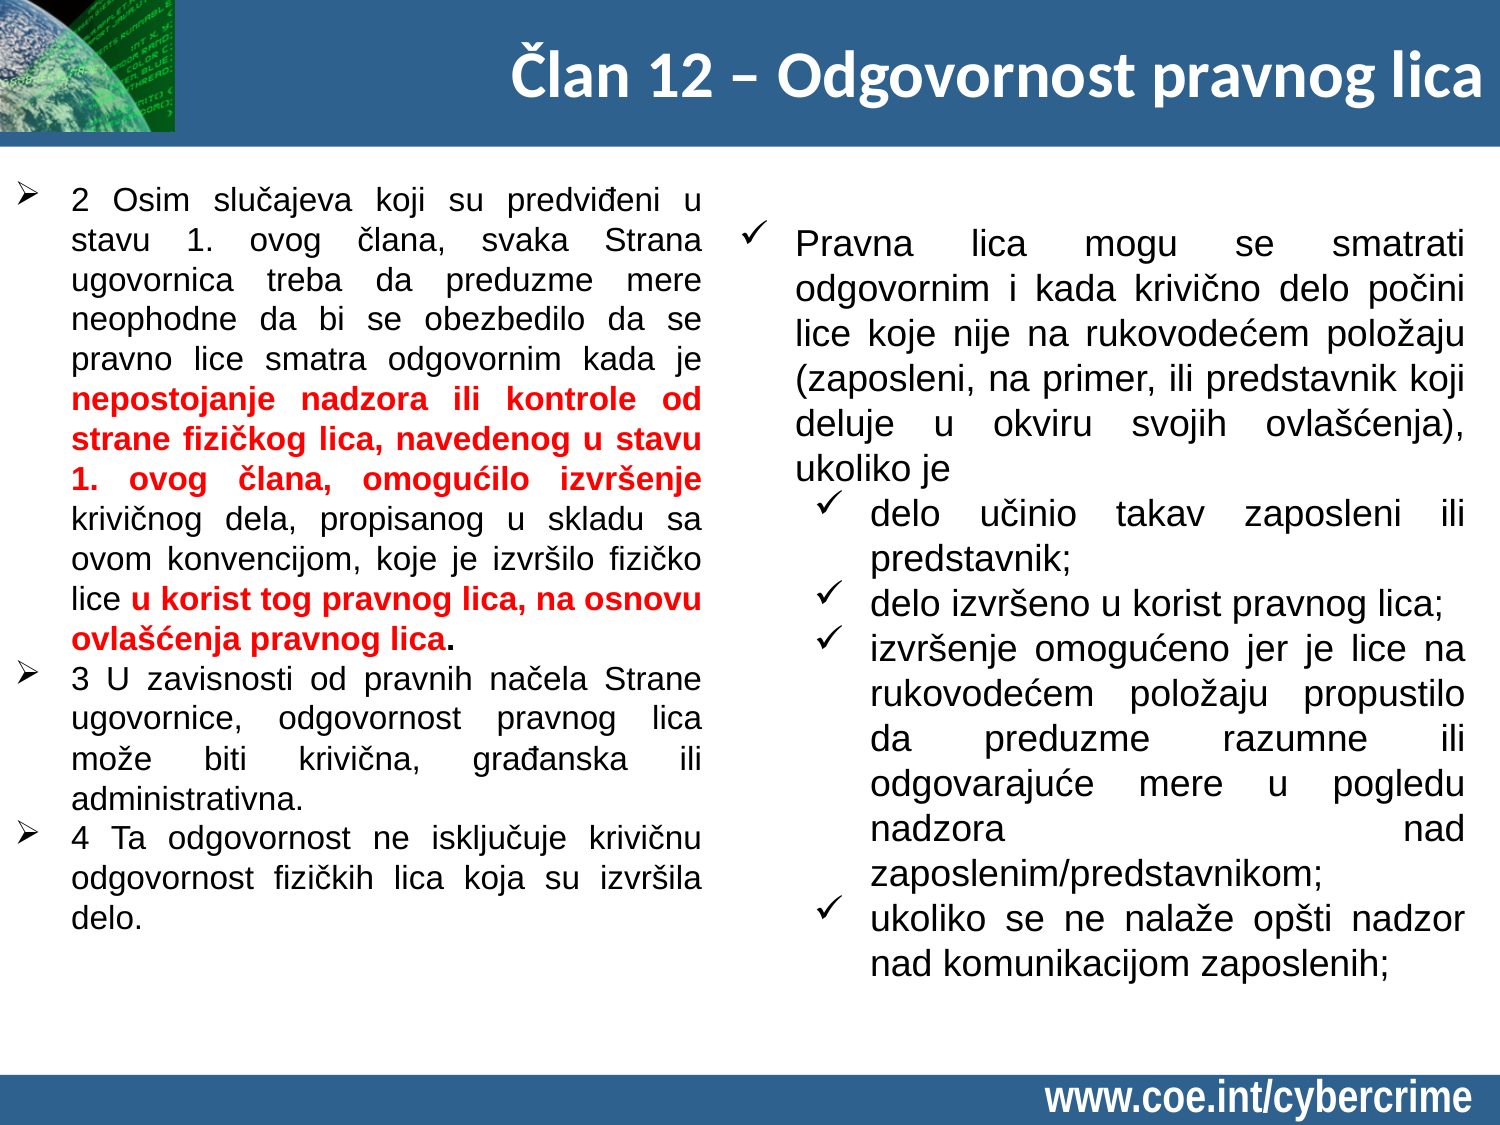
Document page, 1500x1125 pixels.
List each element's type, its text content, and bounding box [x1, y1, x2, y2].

text_box Pravna lica mogu se smatrati odgovornim i kada krivično delo počini lice koje nije na rukovodećem položaju (zaposleni, na primer, ili predstavnik koji deluje u okviru svojih ovlašćenja), ukoliko je delo učinio takav zaposleni ili predstavnik; delo izvršeno u korist pravnog lica; izvršenje omogućeno jer je lice na rukovodećem položaju propustilo da preduzme razumne ili odgovarajuće mere u pogledu nadzora nad zaposlenim/predstavnikom; ukoliko se ne nalaže opšti nadzor nad komunikacijom zaposlenih; [724, 211, 1480, 991]
picture [0, 0, 175, 132]
text_box www.coe.int/cybercrime [1030, 1059, 1500, 1125]
text_box 2 Osim slučajeva koji su predviđeni u stavu 1. ovog člana, svaka Strana ugovornica treba da preduzme mere neophodne da bi se obezbedilo da se pravno lice smatra odgovornim kada je nepostojanje nadzora ili kontrole od strane fizičkog lica, navedenog u stavu 1. ovog člana, omogućilo izvršenje krivičnog dela, propisanog u skladu sa ovom konvencijom, koje je izvršilo fizičko lice u korist tog pravnog lica, na osnovu ovlašćenja pravnog lica. 3 U zavisnosti od pravnih načela Strane ugovornice, odgovornost pravnog lica može biti krivična, građanska ili administrativna. 4 Ta odgovornost ne isključuje krivičnu odgovornost fizičkih lica koja su izvršila delo. [0, 170, 718, 944]
text_box Član 12 – Odgovornost pravnog lica [0, 0, 1500, 149]
text_box [0, 1073, 1030, 1125]
